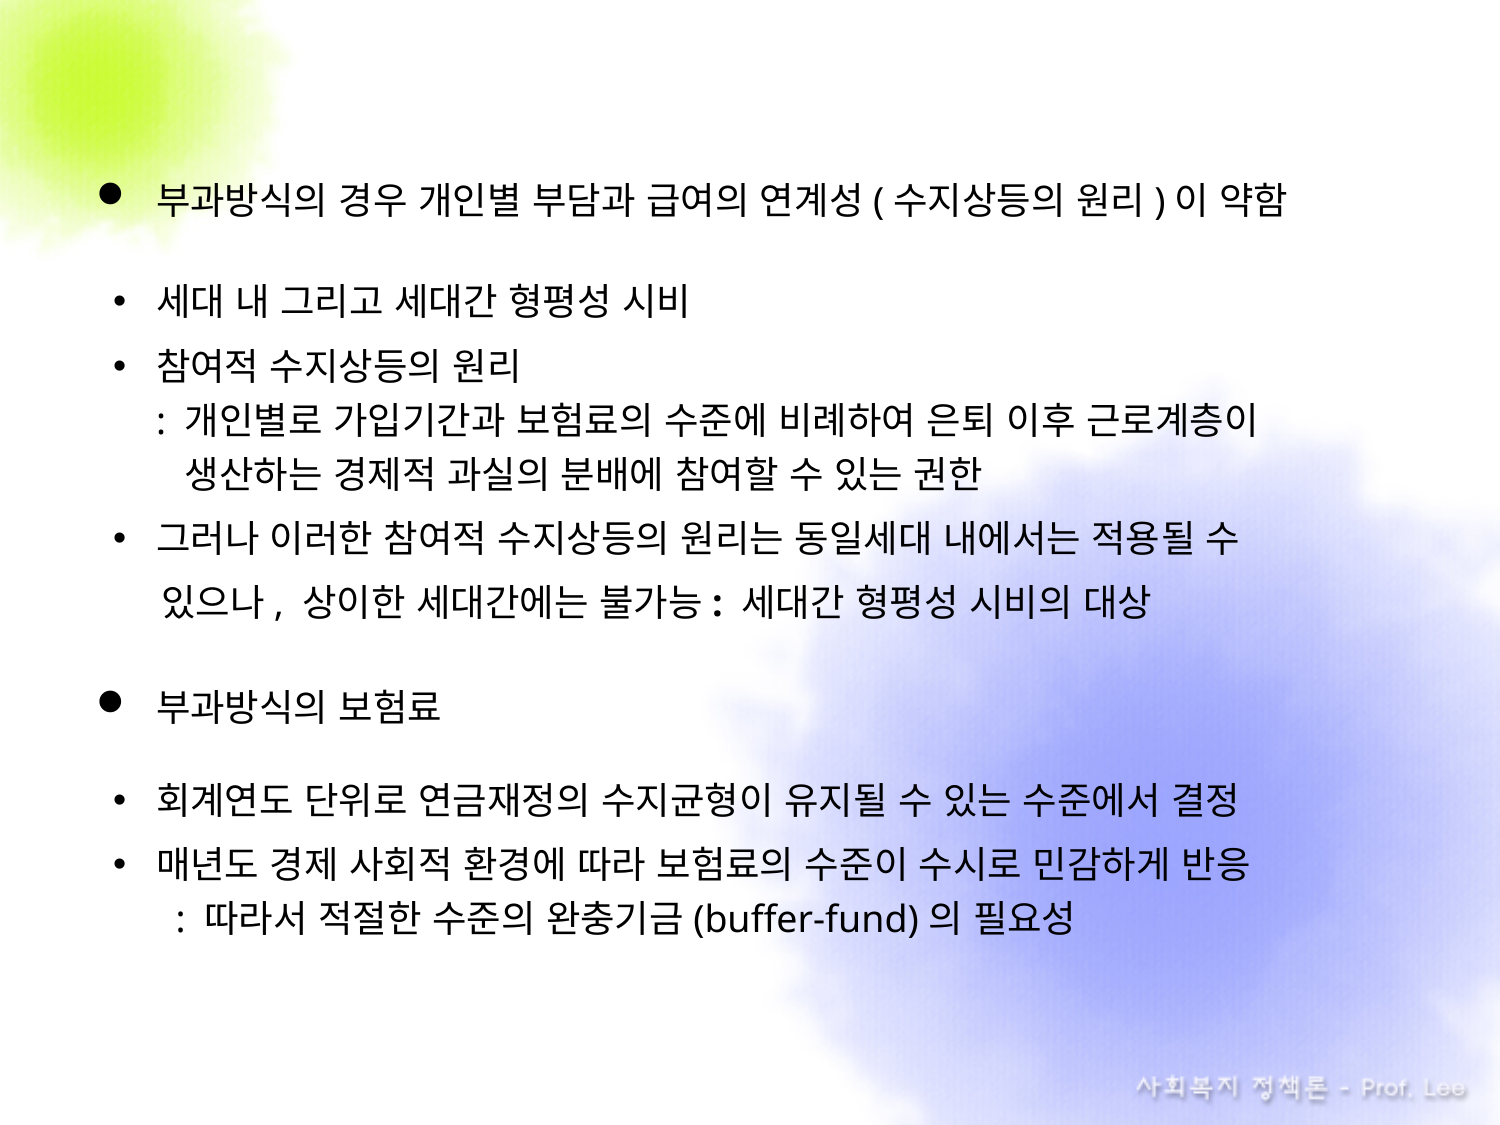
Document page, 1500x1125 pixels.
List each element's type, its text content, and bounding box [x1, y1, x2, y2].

list 부과방식의 경우 개인별 부담과 급여의 연계성(수지상등의 원리)이 약함 세대 내 그리고 세대간 형평성 시비 참여적 수지상등의 원리 : 개인별로 가입기간과 보험료의 수준에 비례하여 은퇴 이후 근로계층이 . 생산하는 경제적 과실의 분배에 참여할 수 있는 권한 그러나 이러한 참여적 수지상등의 원리는 동일세대 내에서는 적용될 수 . 있으나, 상이한 세대간에는 불가능: 세대간 형평성 시비의 대상 부과방식의 보험료 회계연도 단위로 연금재정의 수지균형이 유지될 수 있는 수준에서 결정 매년도 경제 사회적 환경에 따라 보험료의 수준이 수시로 민감하게 반응 : 따라서 적절한 수준의 완충기금(buffer-fund)의 필요성 [53, 160, 1434, 973]
picture [0, 0, 1500, 1125]
